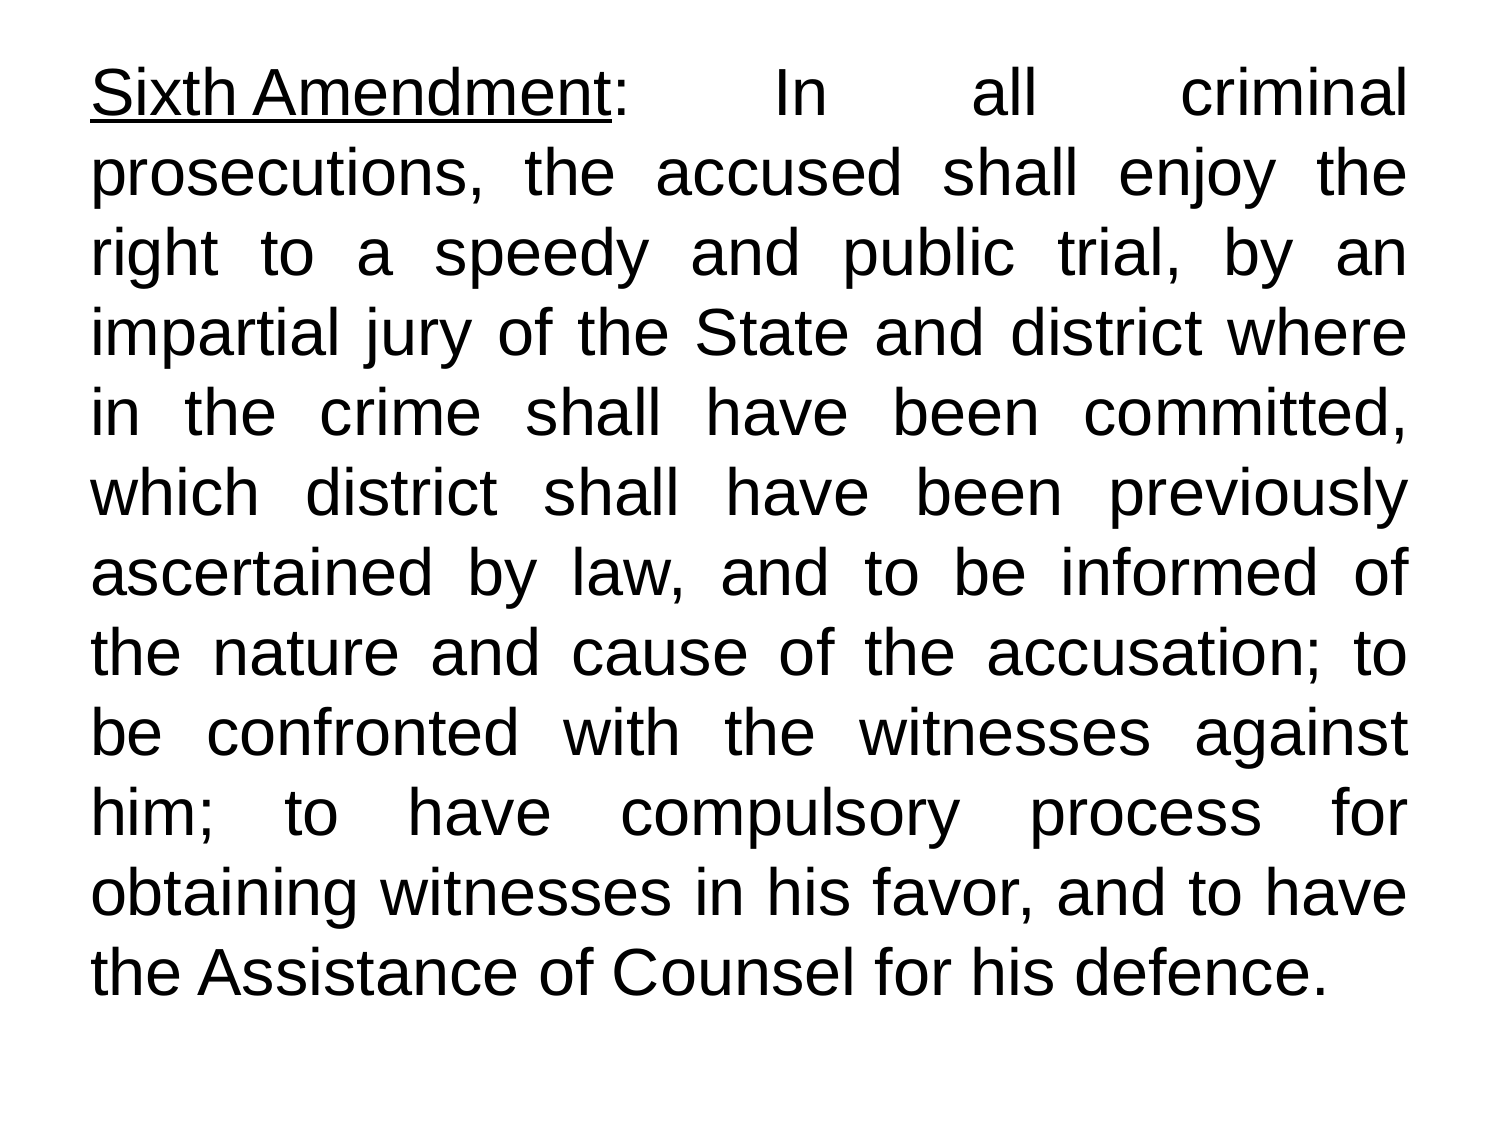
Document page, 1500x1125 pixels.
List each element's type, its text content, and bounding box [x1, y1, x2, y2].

title Sixth Amendment: In all criminal prosecutions, the accused shall enjoy the right to a speedy and public trial, by an impartial jury of the State and district where in the crime shall have been committed, which district shall have been previously ascertained by law, and to be informed of the nature and cause of the accusation; to be confronted with the witnesses against him; to have compulsory process for obtaining witnesses in his favor, and to have the Assistance of Counsel for his defence. [74, 44, 1426, 1013]
